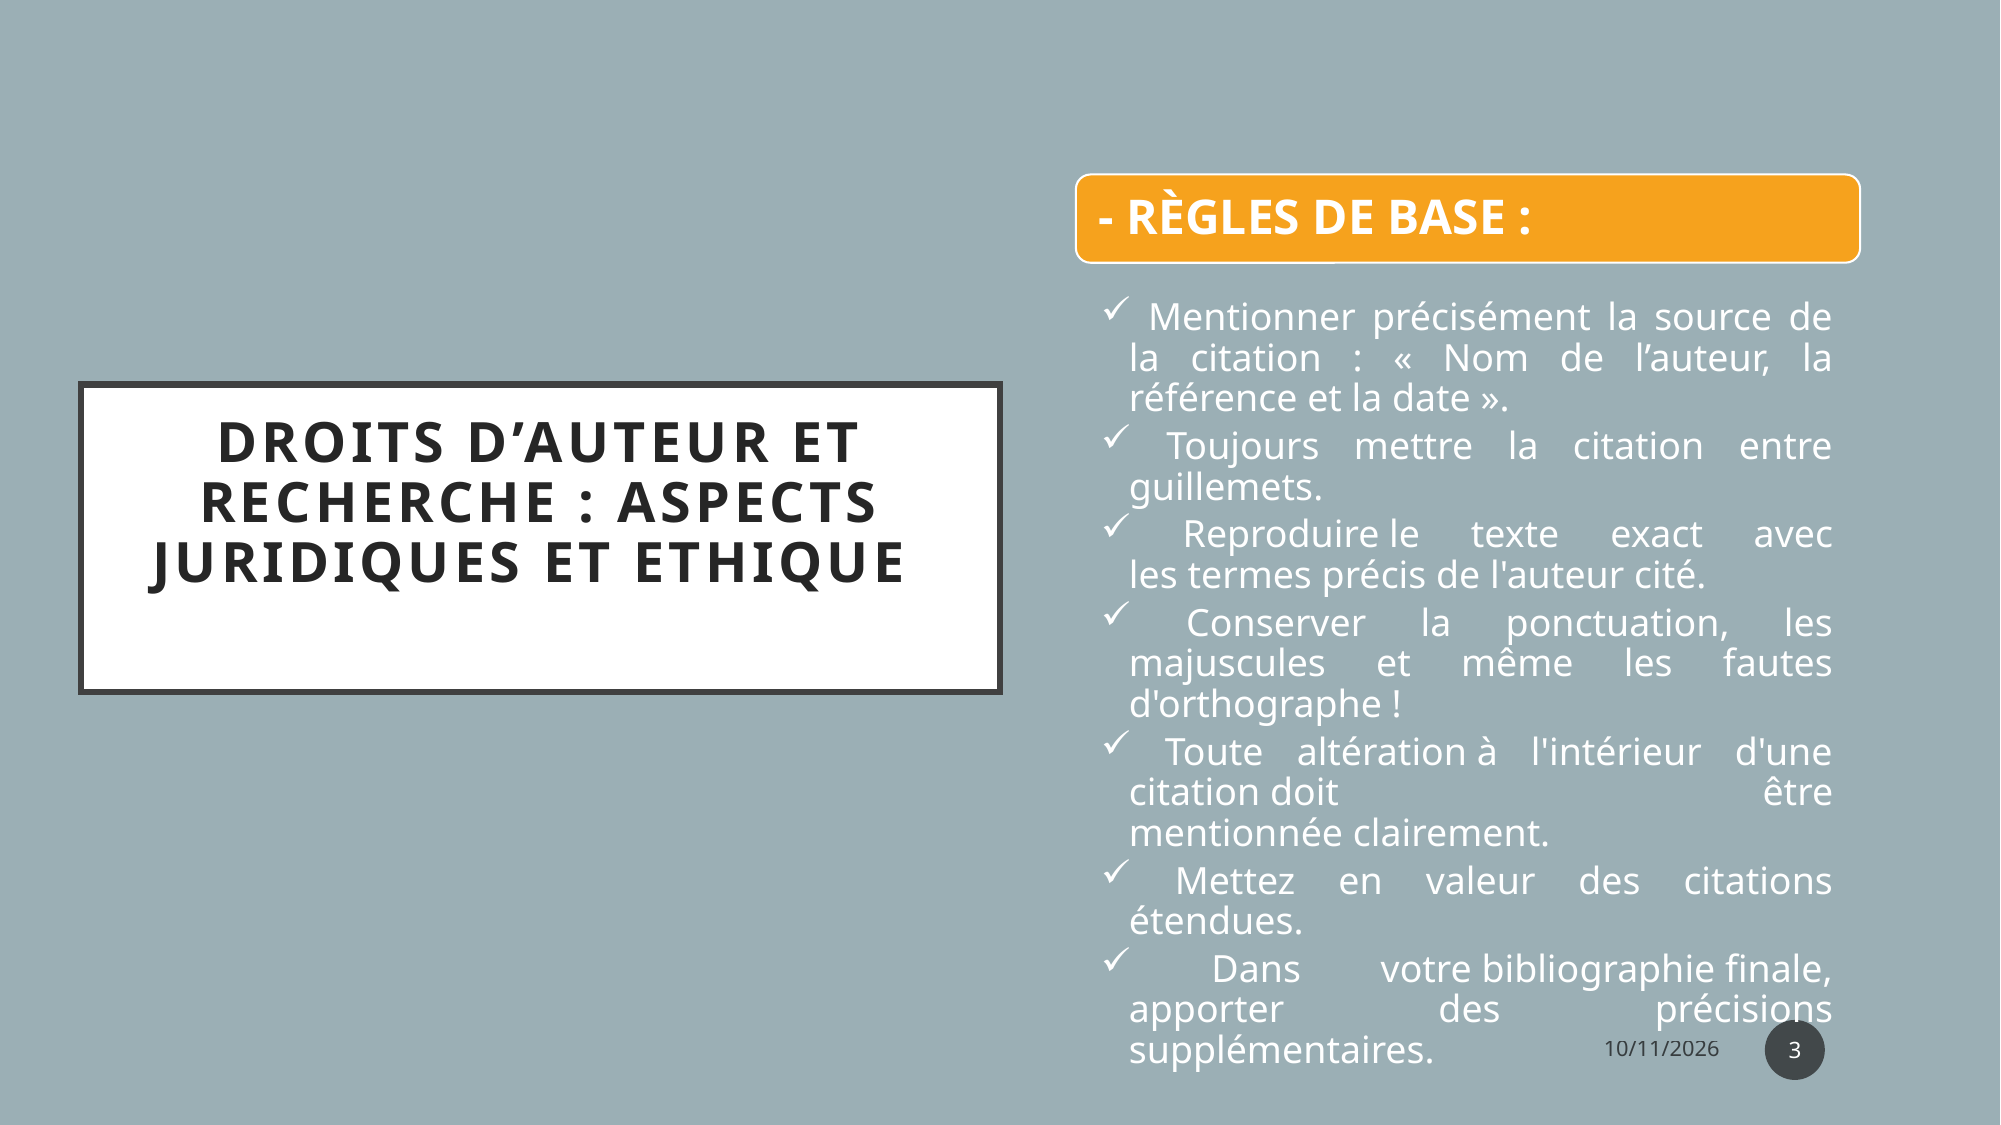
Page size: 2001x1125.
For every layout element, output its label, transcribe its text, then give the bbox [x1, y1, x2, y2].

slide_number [1283, 1023, 1735, 1077]
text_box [1075, 171, 1861, 906]
slide_number 3 [1764, 1019, 1825, 1080]
title Droits d’auteur et recherche : Aspects juridiques et Ethique [78, 381, 1003, 695]
